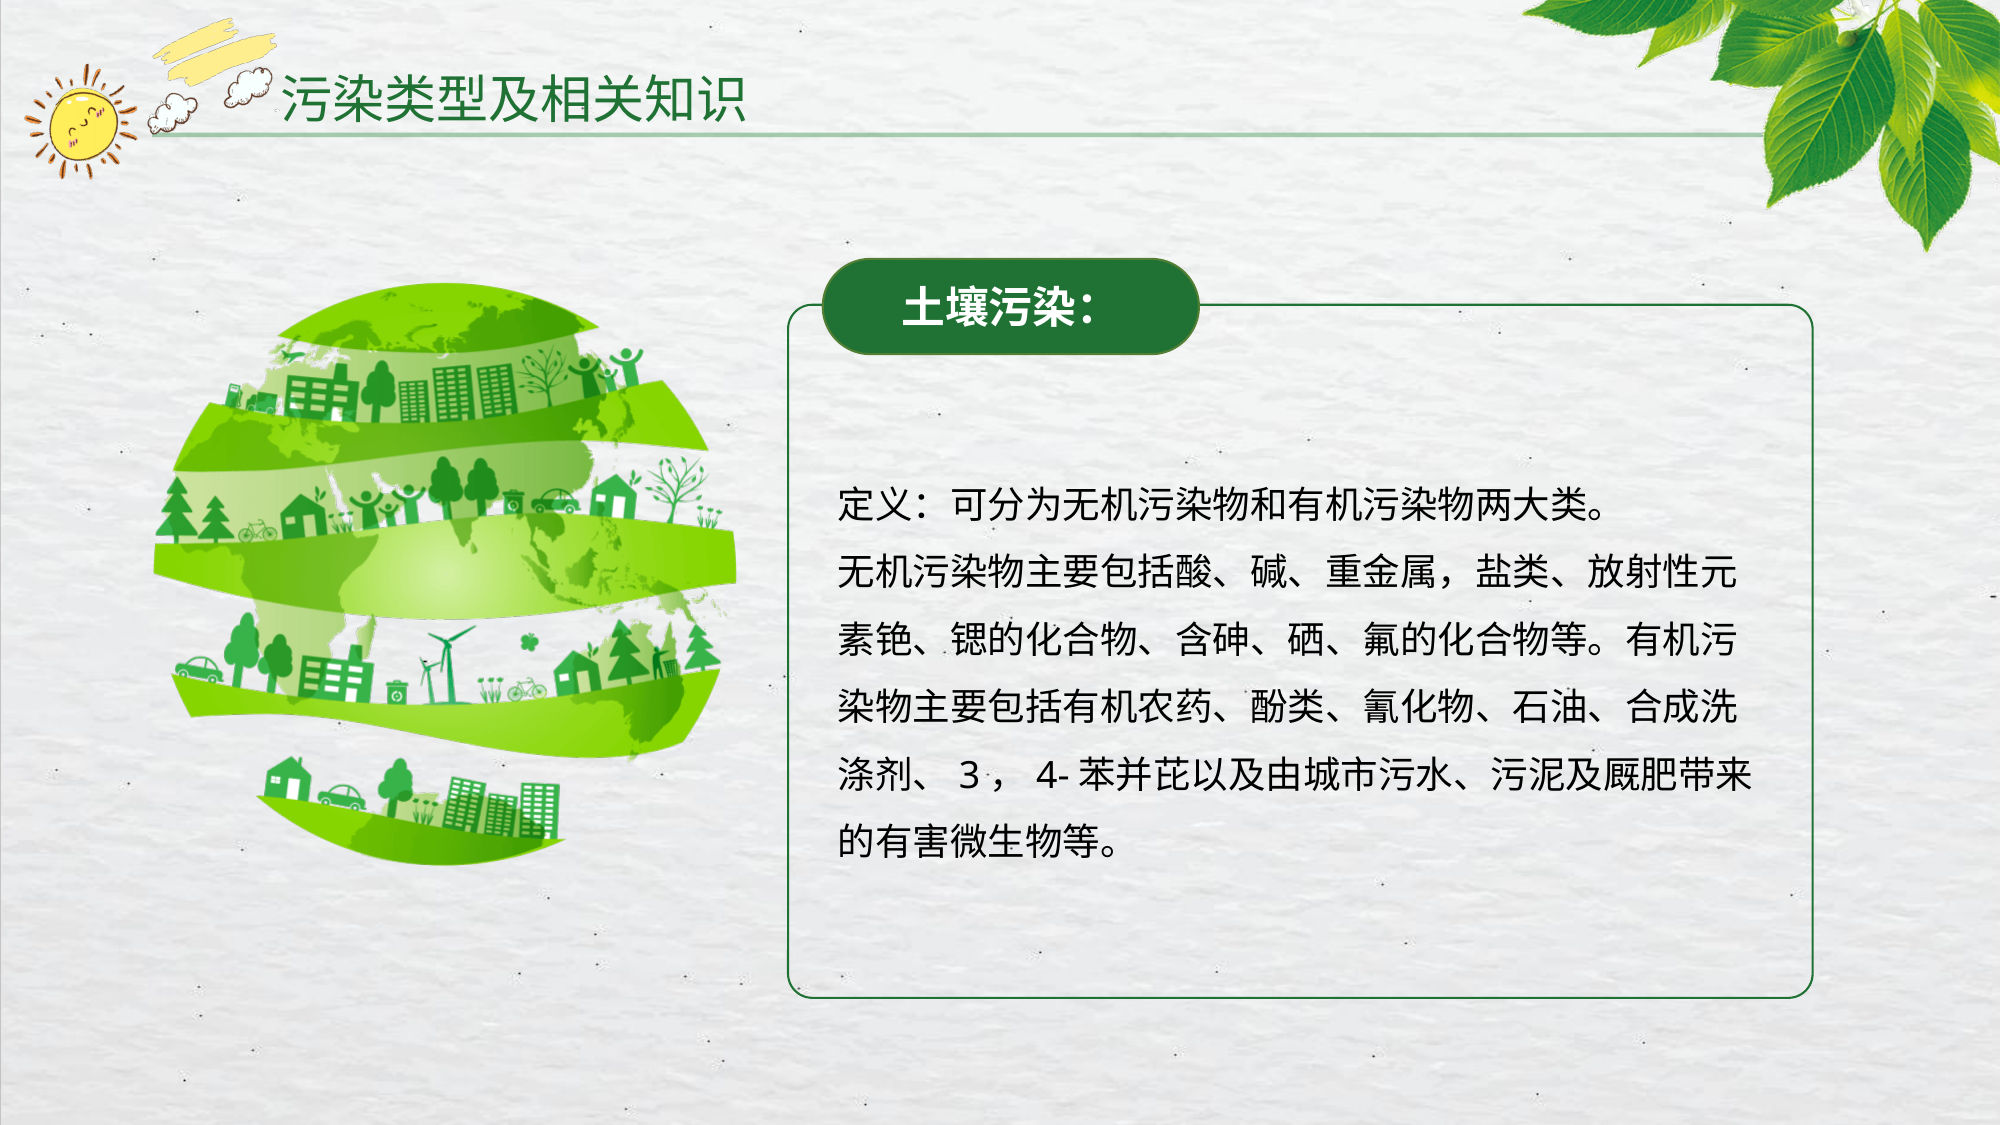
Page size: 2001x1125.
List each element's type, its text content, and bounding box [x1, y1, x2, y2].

picture [1496, 0, 2000, 296]
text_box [788, 258, 1813, 998]
text_box 污染类型及相关知识 [290, 58, 837, 134]
picture [11, 0, 837, 959]
